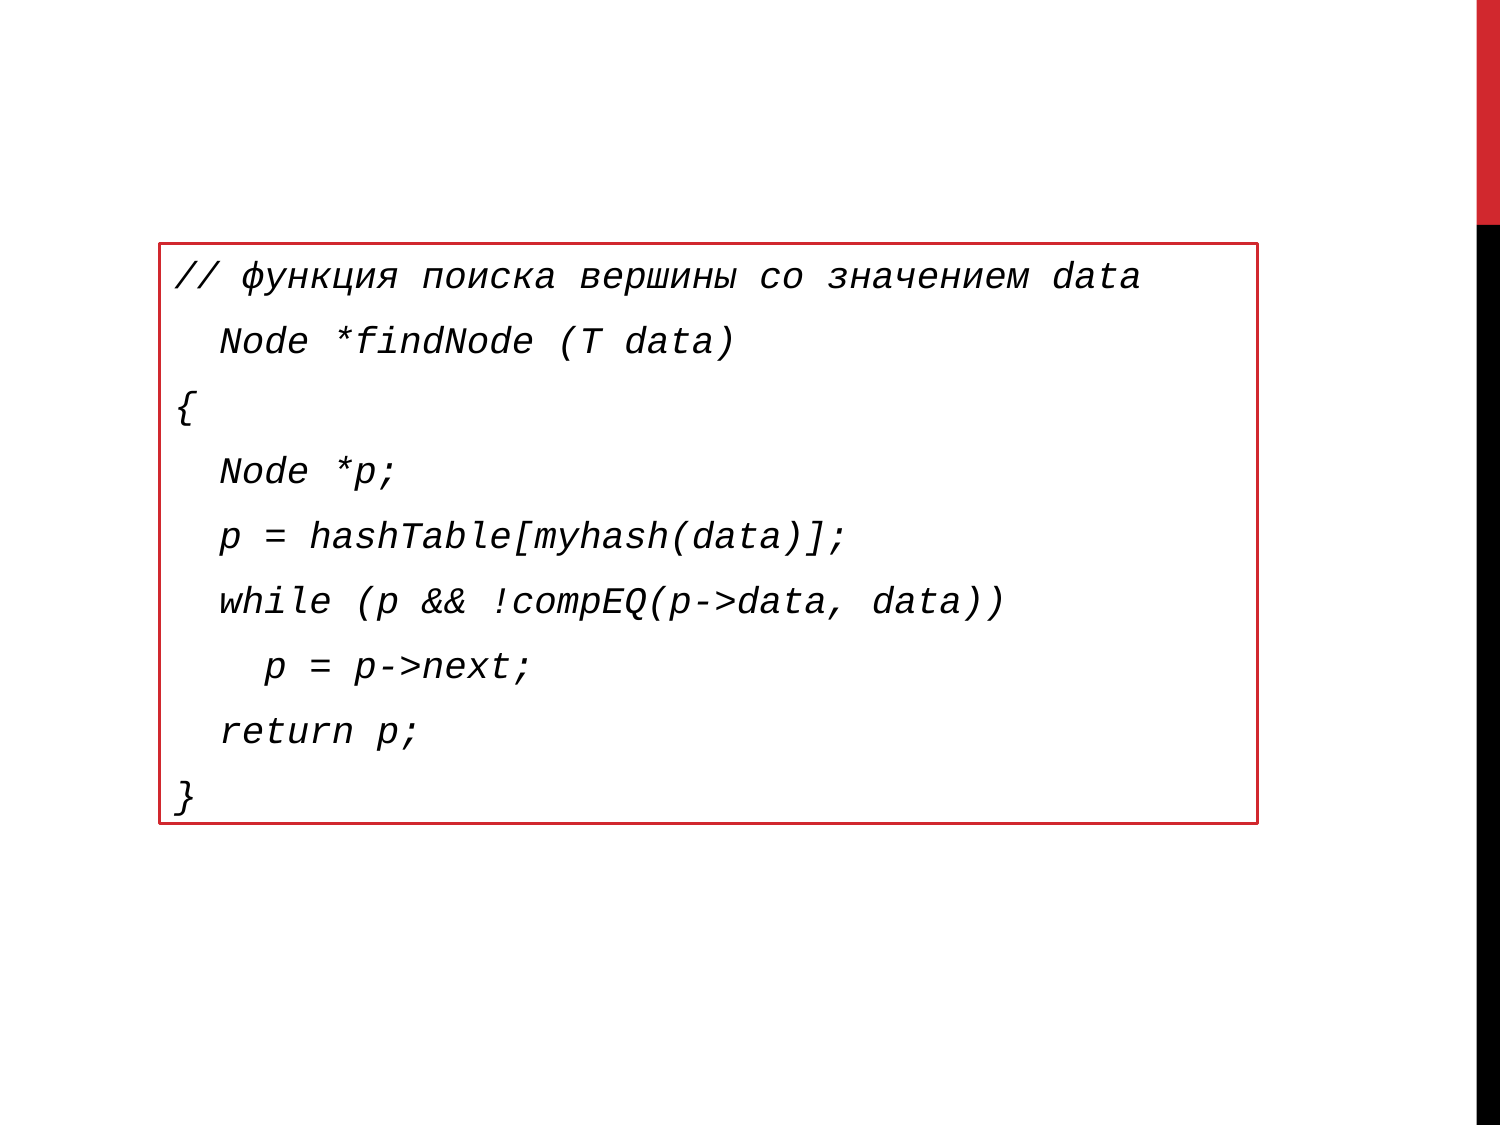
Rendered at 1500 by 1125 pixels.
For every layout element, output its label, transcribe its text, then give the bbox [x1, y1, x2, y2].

text_box // функция поиска вершины со значением data Node *findNode (T data) { Node *p; p = hashTable[myhash(data)]; while (p && !compEQ(p->data, data)) p = p->next; return p; } [159, 243, 1258, 824]
